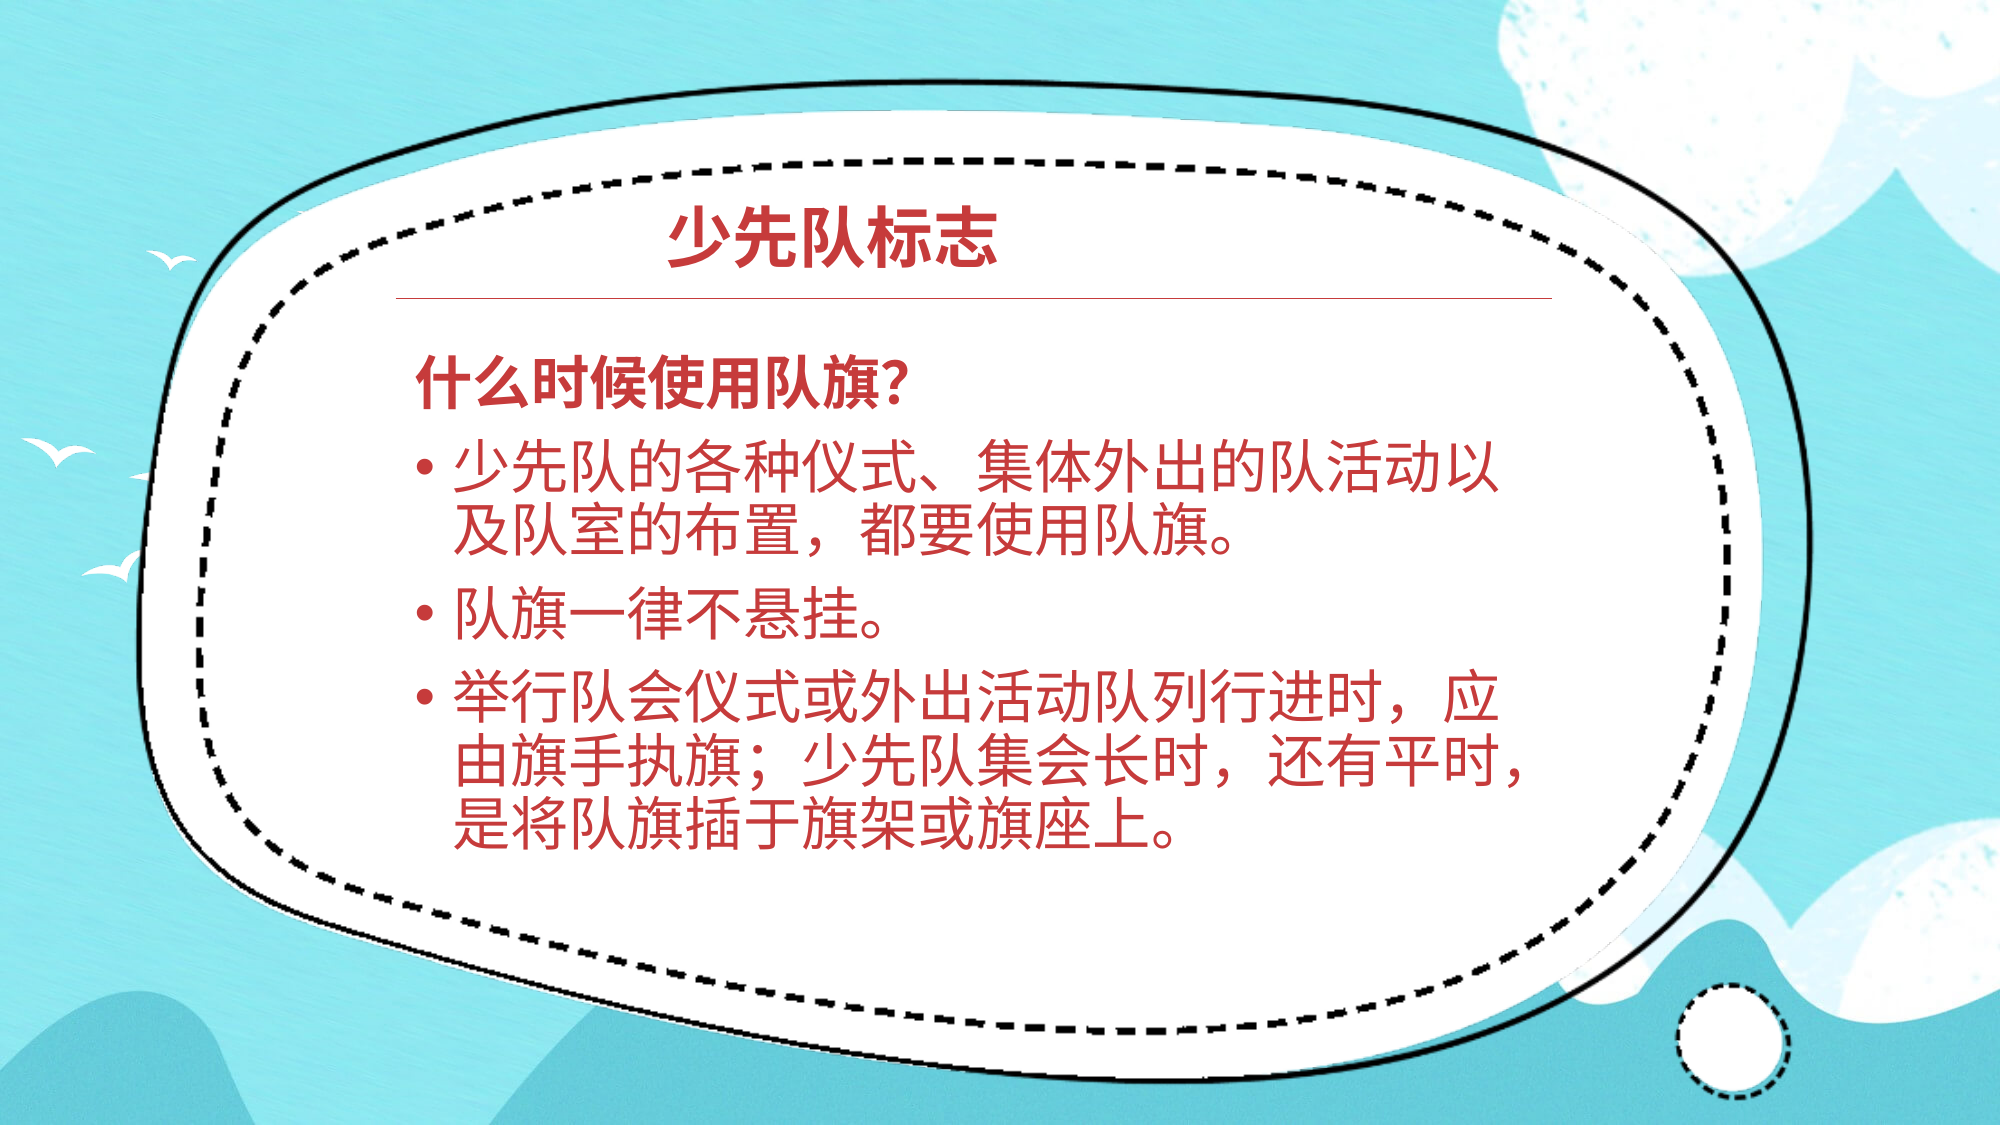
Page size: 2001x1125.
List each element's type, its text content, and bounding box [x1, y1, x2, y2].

list 什么时候使用队旗？ 少先队的各种仪式、集体外出的队活动以及队室的布置，都要使用队旗。 队旗一律不悬挂。 举行队会仪式或外出活动队列行进时，应由旗手执旗；少先队集会长时，还有平时，是将队旗插于旗架或旗座上。 [399, 346, 1552, 1103]
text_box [395, 188, 1552, 299]
